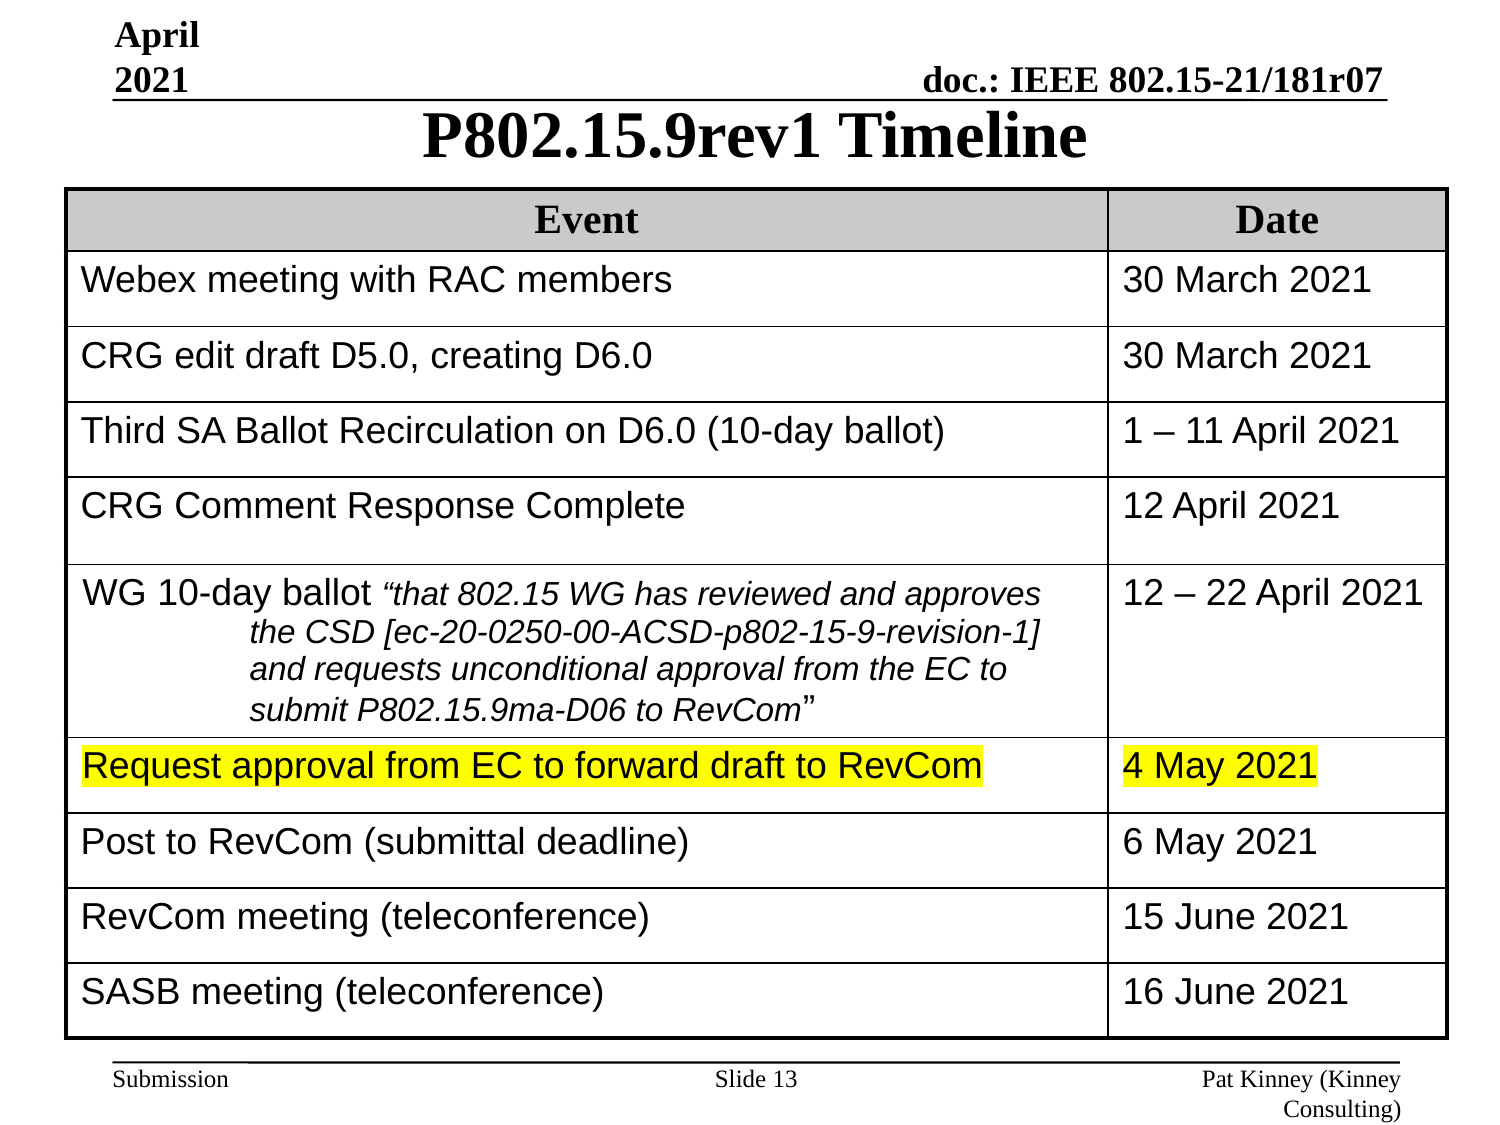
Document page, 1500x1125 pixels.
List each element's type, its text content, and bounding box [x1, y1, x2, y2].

table_cell 15 June 2021 [1109, 889, 1445, 962]
table_cell Third SA Ballot Recirculation on D6.0 (10-day ballot) [68, 403, 1107, 476]
table_cell 1 – 11 April 2021 [1109, 403, 1445, 476]
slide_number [114, 54, 270, 101]
table_header Event [68, 191, 1107, 250]
slide_number Slide 13 [712, 1061, 800, 1093]
table_cell 4 May 2021 [1109, 738, 1445, 812]
table_cell 30 March 2021 [1109, 327, 1445, 401]
table_cell 16 June 2021 [1109, 964, 1445, 1036]
table_cell 12 – 22 April 2021 [1109, 565, 1445, 737]
table_cell 6 May 2021 [1109, 814, 1445, 887]
title P802.15.9rev1 Timeline [118, 54, 1394, 187]
table_cell CRG edit draft D5.0, creating D6.0 [68, 327, 1107, 401]
table_cell CRG Comment Response Complete [68, 478, 1107, 564]
table_cell RevCom meeting (teleconference) [68, 889, 1107, 962]
table_header Date [1109, 191, 1445, 250]
table_cell 12 April 2021 [1109, 478, 1445, 564]
table_cell Webex meeting with RAC members [68, 252, 1107, 326]
table_cell 30 March 2021 [1109, 252, 1445, 326]
table_cell WG 10-day ballot “that 802.15 WG has reviewed and approves the CSD [ec-20-0250-00-ACSD-p802-15-9-revision-1] and requests unconditional approval from the EC to submit P802.15.9ma-D06 to RevCom” [68, 565, 1107, 737]
table_cell SASB meeting (teleconference) [68, 964, 1107, 1036]
footer Pat Kinney (Kinney Consulting) [1092, 1061, 1402, 1093]
table_cell Post to RevCom (submittal deadline) [68, 814, 1107, 887]
table_cell Request approval from EC to forward draft to RevCom [68, 738, 1107, 812]
